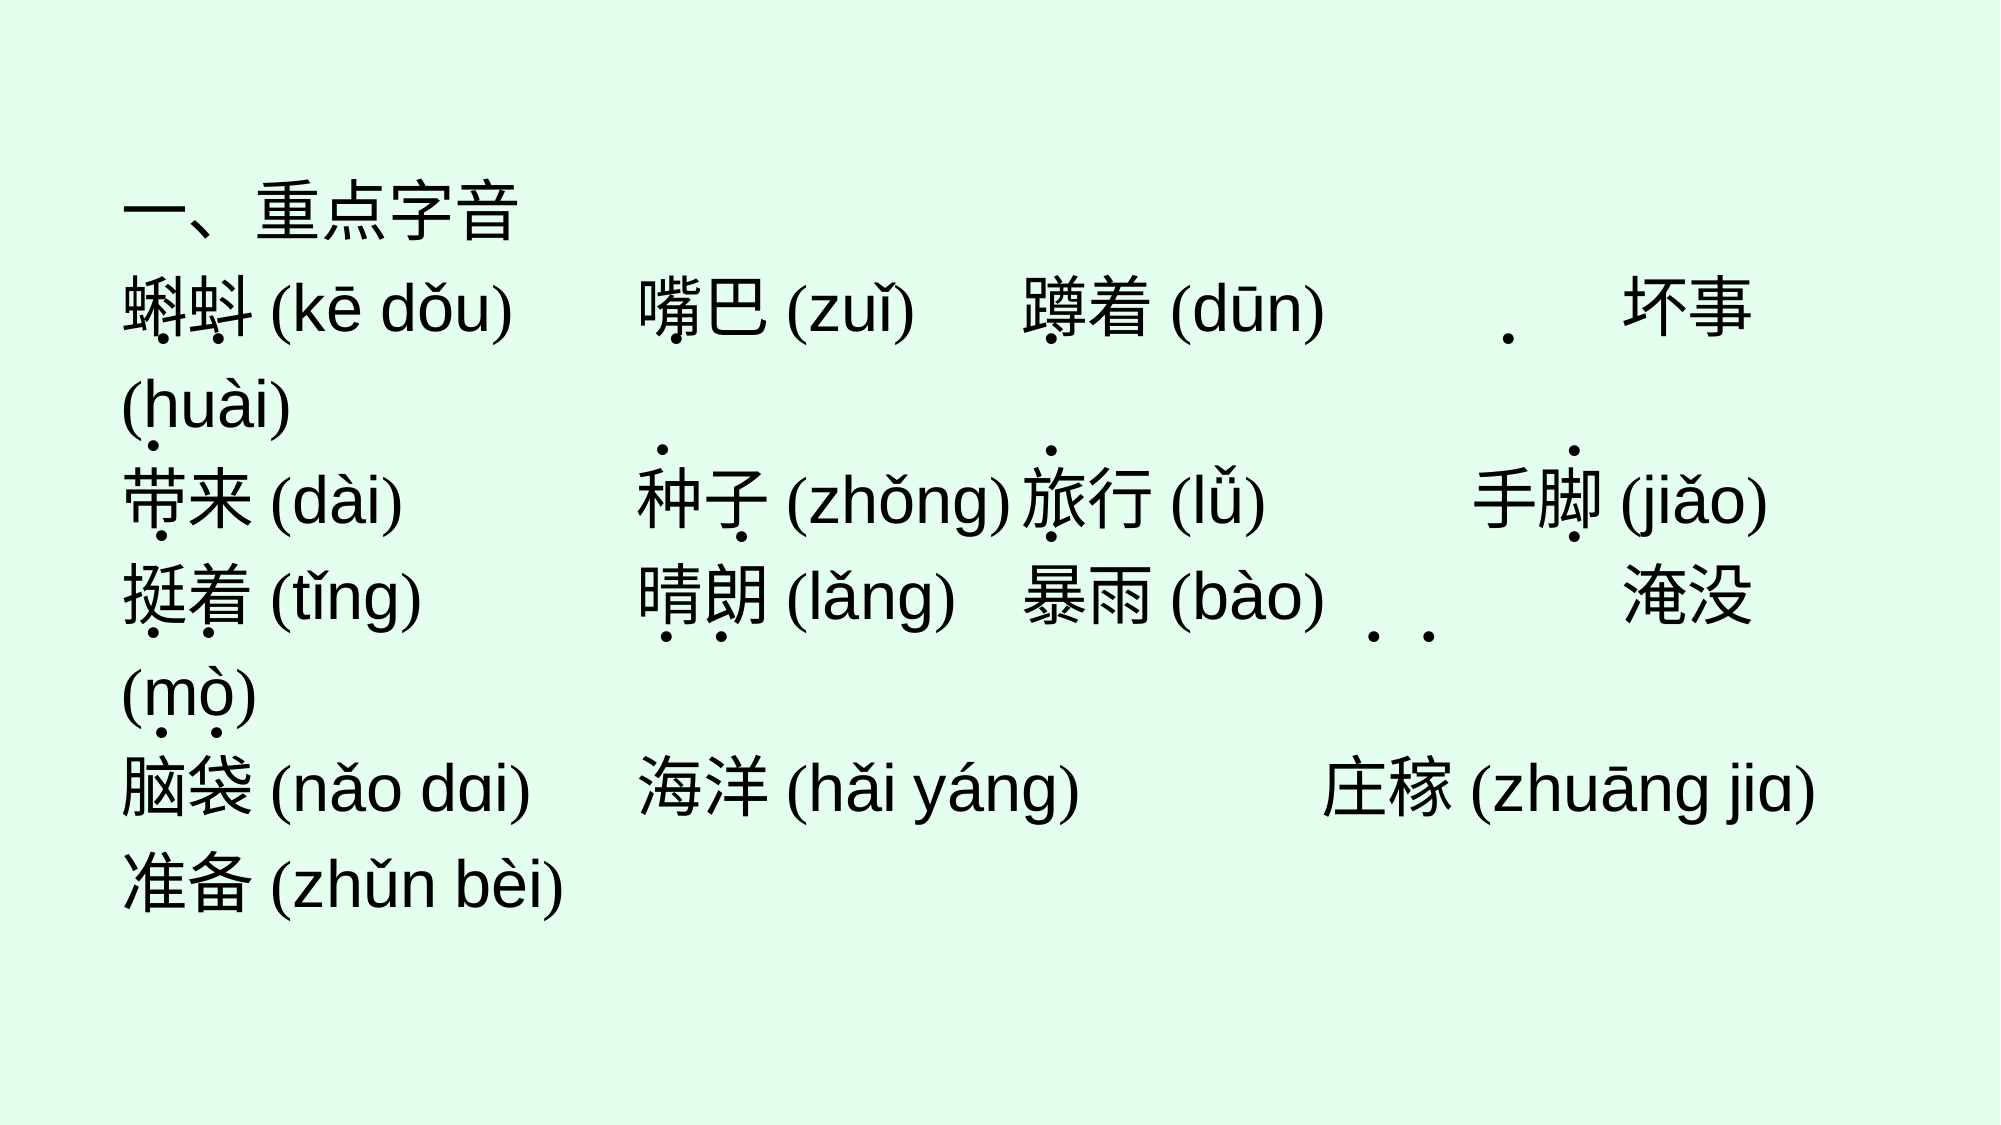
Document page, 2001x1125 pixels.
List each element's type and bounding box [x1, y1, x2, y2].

text_box [106, 145, 1880, 770]
